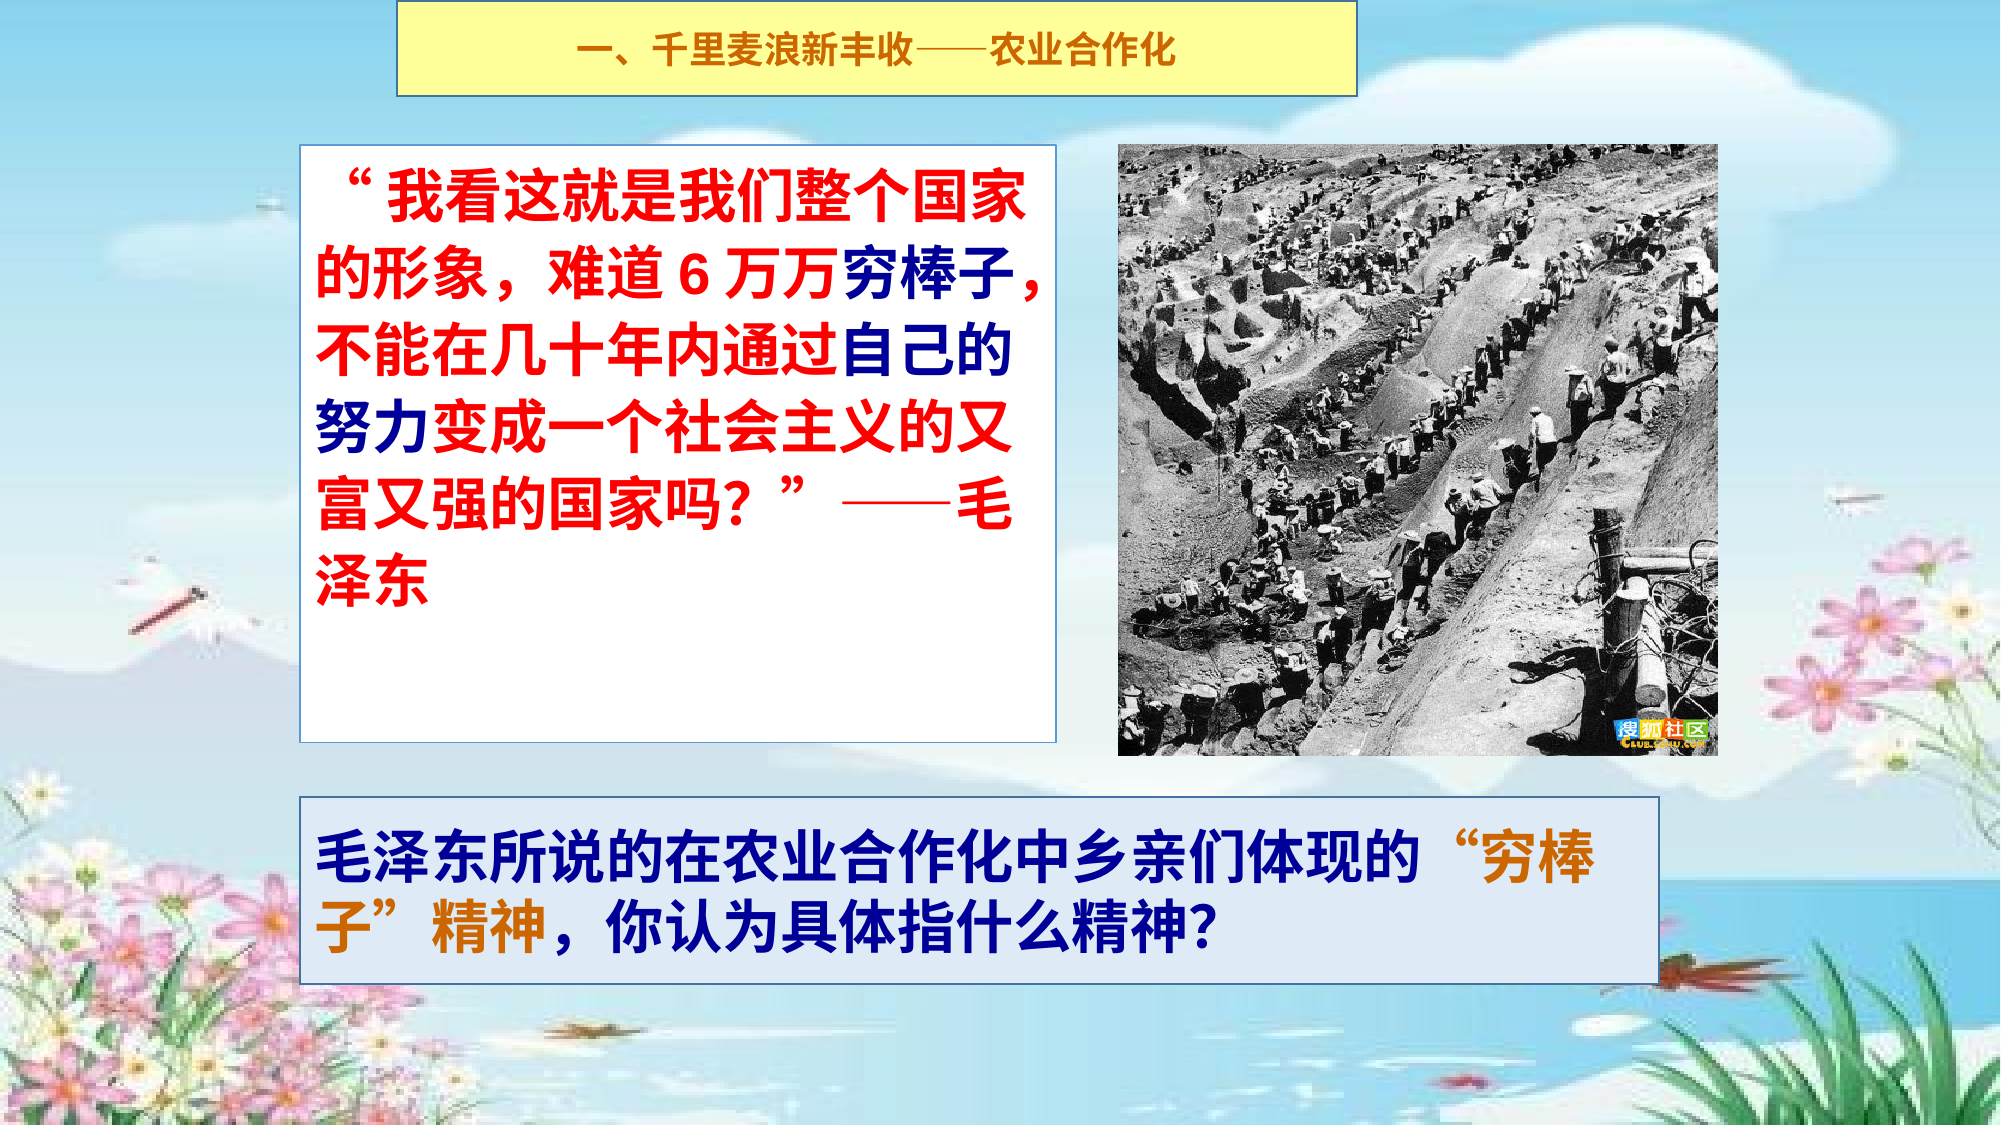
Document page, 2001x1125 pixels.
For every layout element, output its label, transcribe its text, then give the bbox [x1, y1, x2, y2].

text_box 毛泽东所说的在农业合作化中乡亲们体现的“穷棒子”精神，你认为具体指什么精神？ [299, 796, 1660, 985]
text_box “我看这就是我们整个国家的形象，难道6万万穷棒子，不能在几十年内通过自己的努力变成一个社会主义的又富又强的国家吗？”——毛泽东 [299, 144, 1057, 743]
text_box 一、千里麦浪新丰收——农业合作化 [396, 0, 1358, 97]
picture [0, 0, 2001, 1125]
